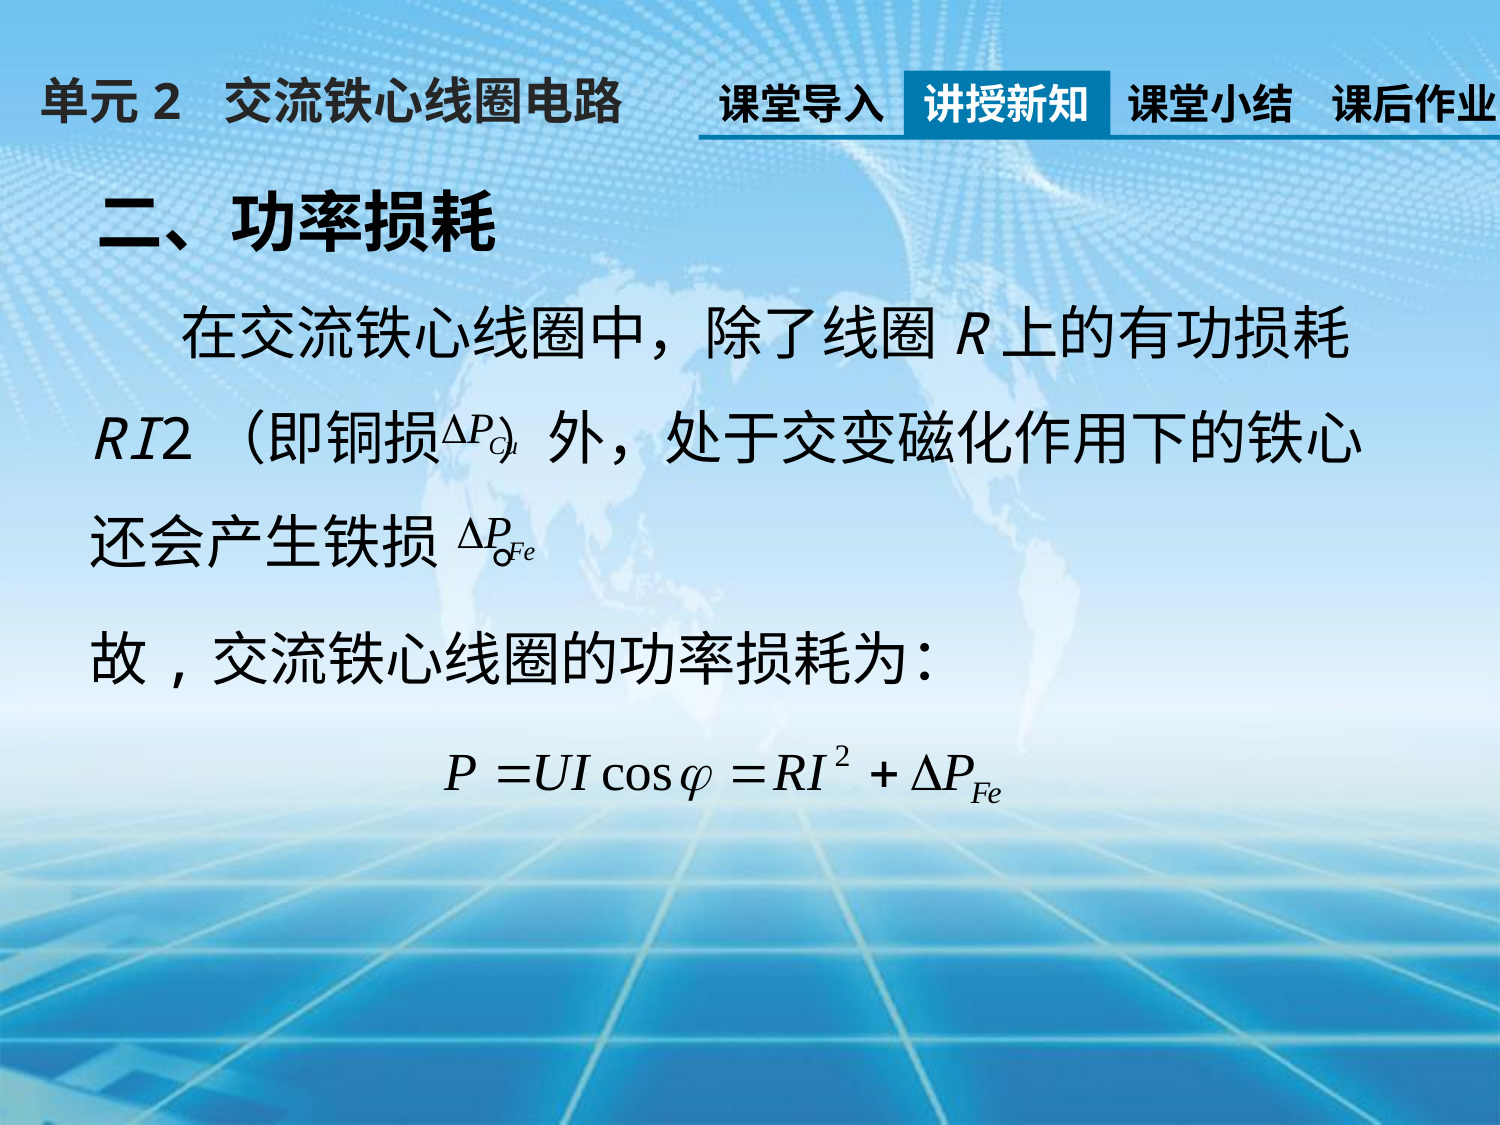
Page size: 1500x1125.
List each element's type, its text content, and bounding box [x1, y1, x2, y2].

text_box 在交流铁心线圈中，除了线圈R上的有功损耗RI2（即铜损 ）外，处于交变磁化作用下的铁心还会产生铁损 。 故,交流铁心线圈的功率损耗为： [74, 253, 1425, 996]
text_box 二、功率损耗 [81, 138, 1500, 301]
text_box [434, 732, 1013, 817]
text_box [434, 400, 529, 466]
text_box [449, 502, 545, 572]
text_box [25, 61, 1500, 138]
picture [0, 0, 1500, 1125]
